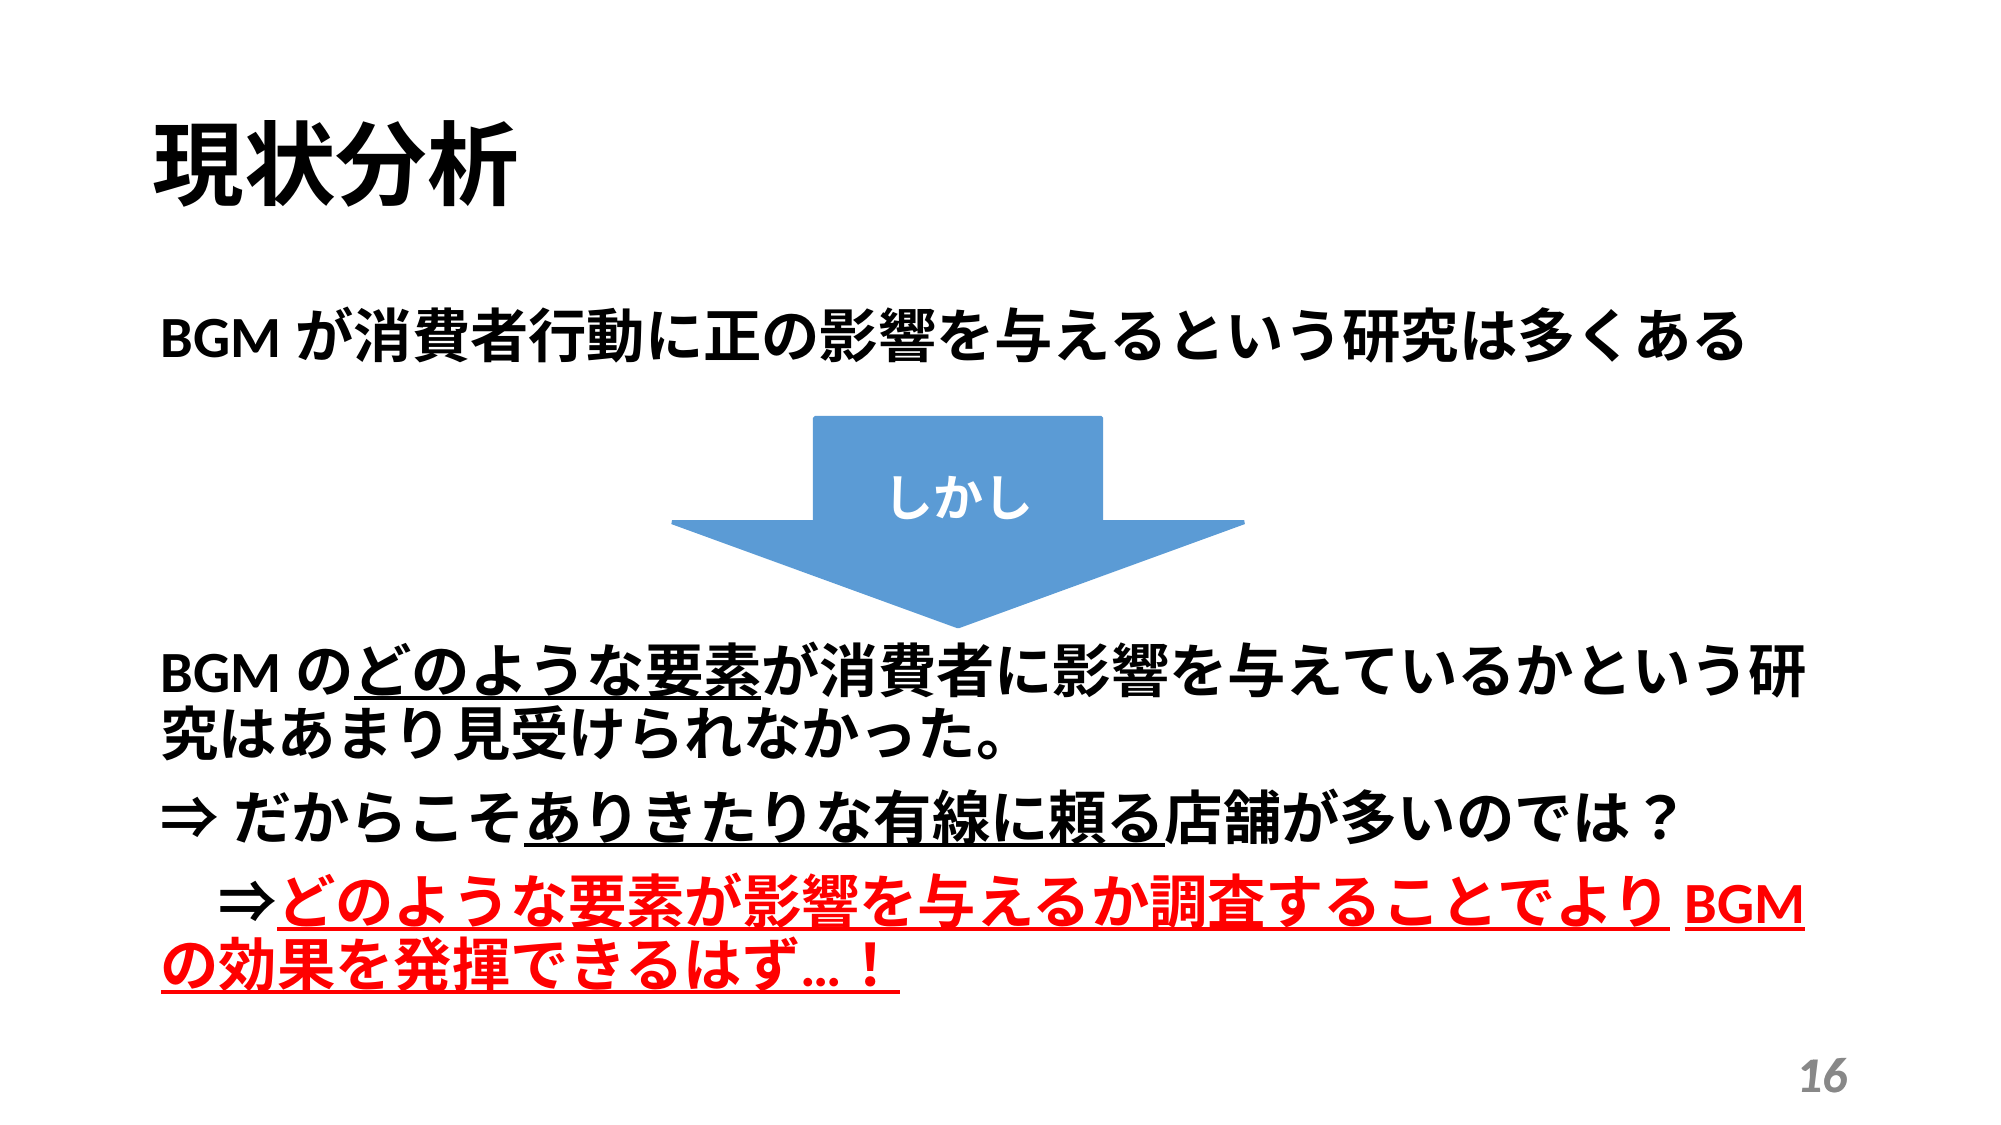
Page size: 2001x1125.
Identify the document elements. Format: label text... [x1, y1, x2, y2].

slide_number 16 [1412, 1042, 1863, 1103]
list BGMが消費者行動に正の影響を与えるという研究は多くある BGMのどのような要素が消費者に影響を与えているかという研究はあまり見受けられなかった。 ⇒だからこそありきたりな有線に頼る店舗が多いのでは？ ⇒どのような要素が影響を与えるか調査することでよりBGMの効果を発揮できるはず…！ [137, 299, 1863, 1014]
text_box しかし [672, 417, 1245, 627]
title 現状分析 [137, 59, 1863, 278]
